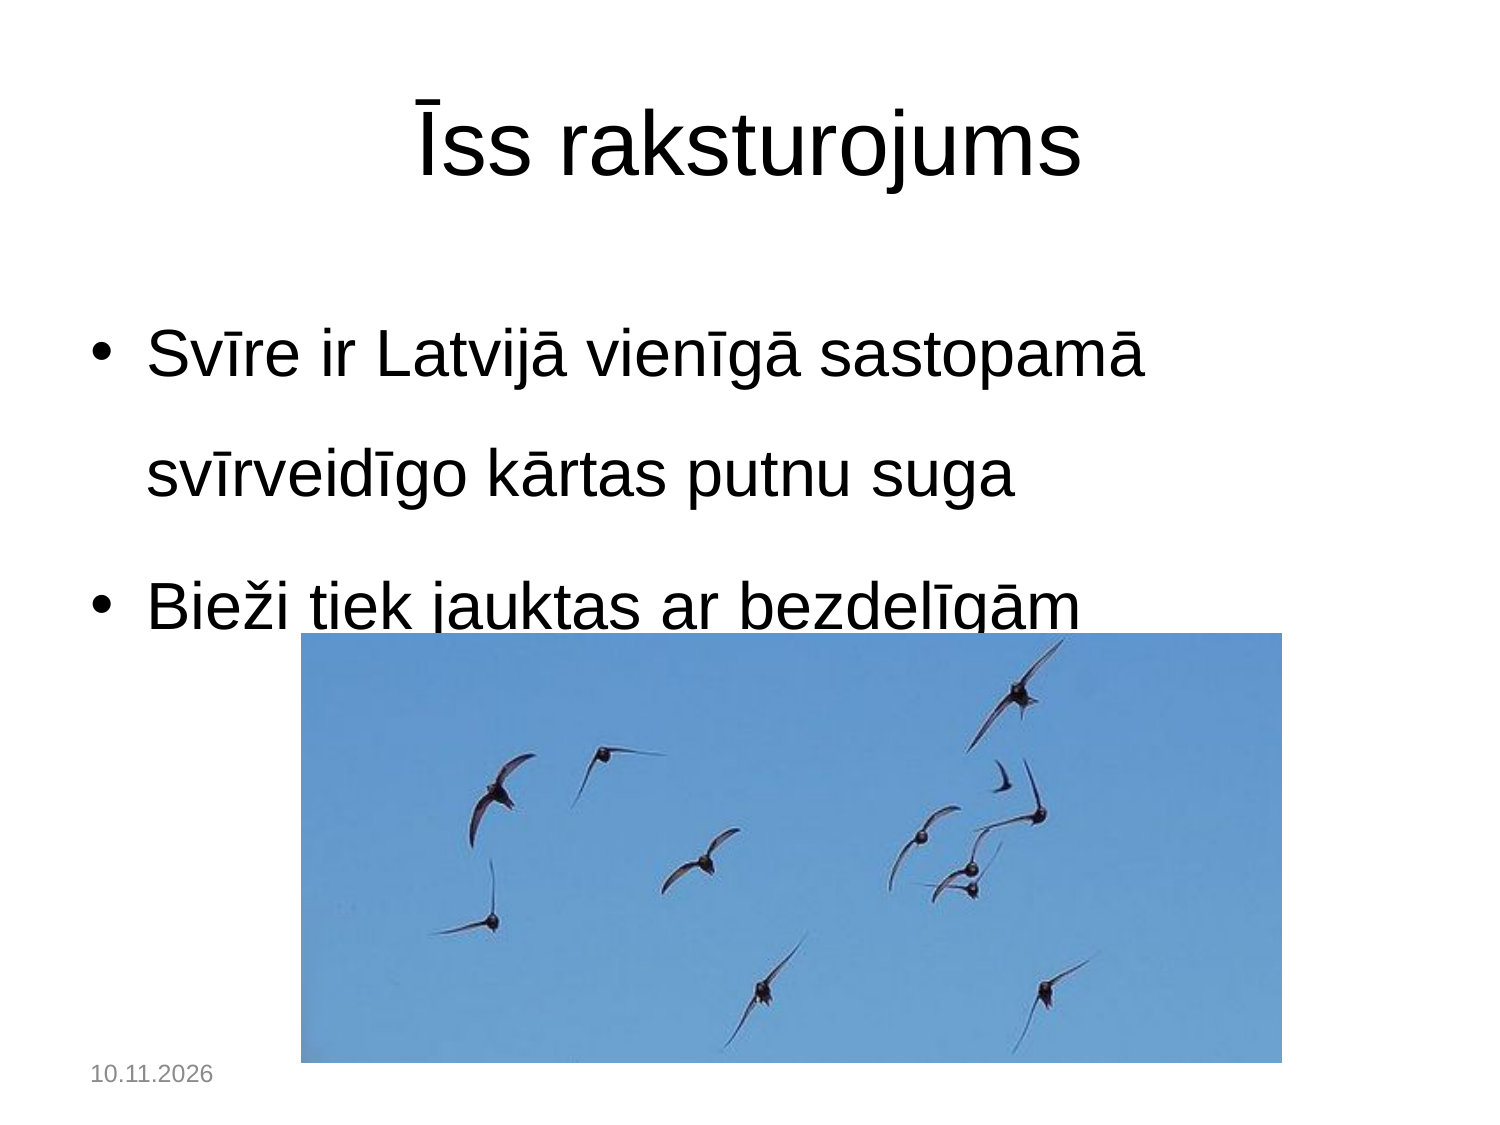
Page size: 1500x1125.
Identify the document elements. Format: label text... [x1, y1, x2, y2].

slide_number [75, 1042, 425, 1103]
picture [300, 632, 1282, 1063]
title Īss raksturojums [74, 44, 1426, 233]
list Svīre ir Latvijā vienīgā sastopamā svīrveidīgo kārtas putnu suga Bieži tiek jauktas ar bezdelīgām [74, 262, 1412, 669]
